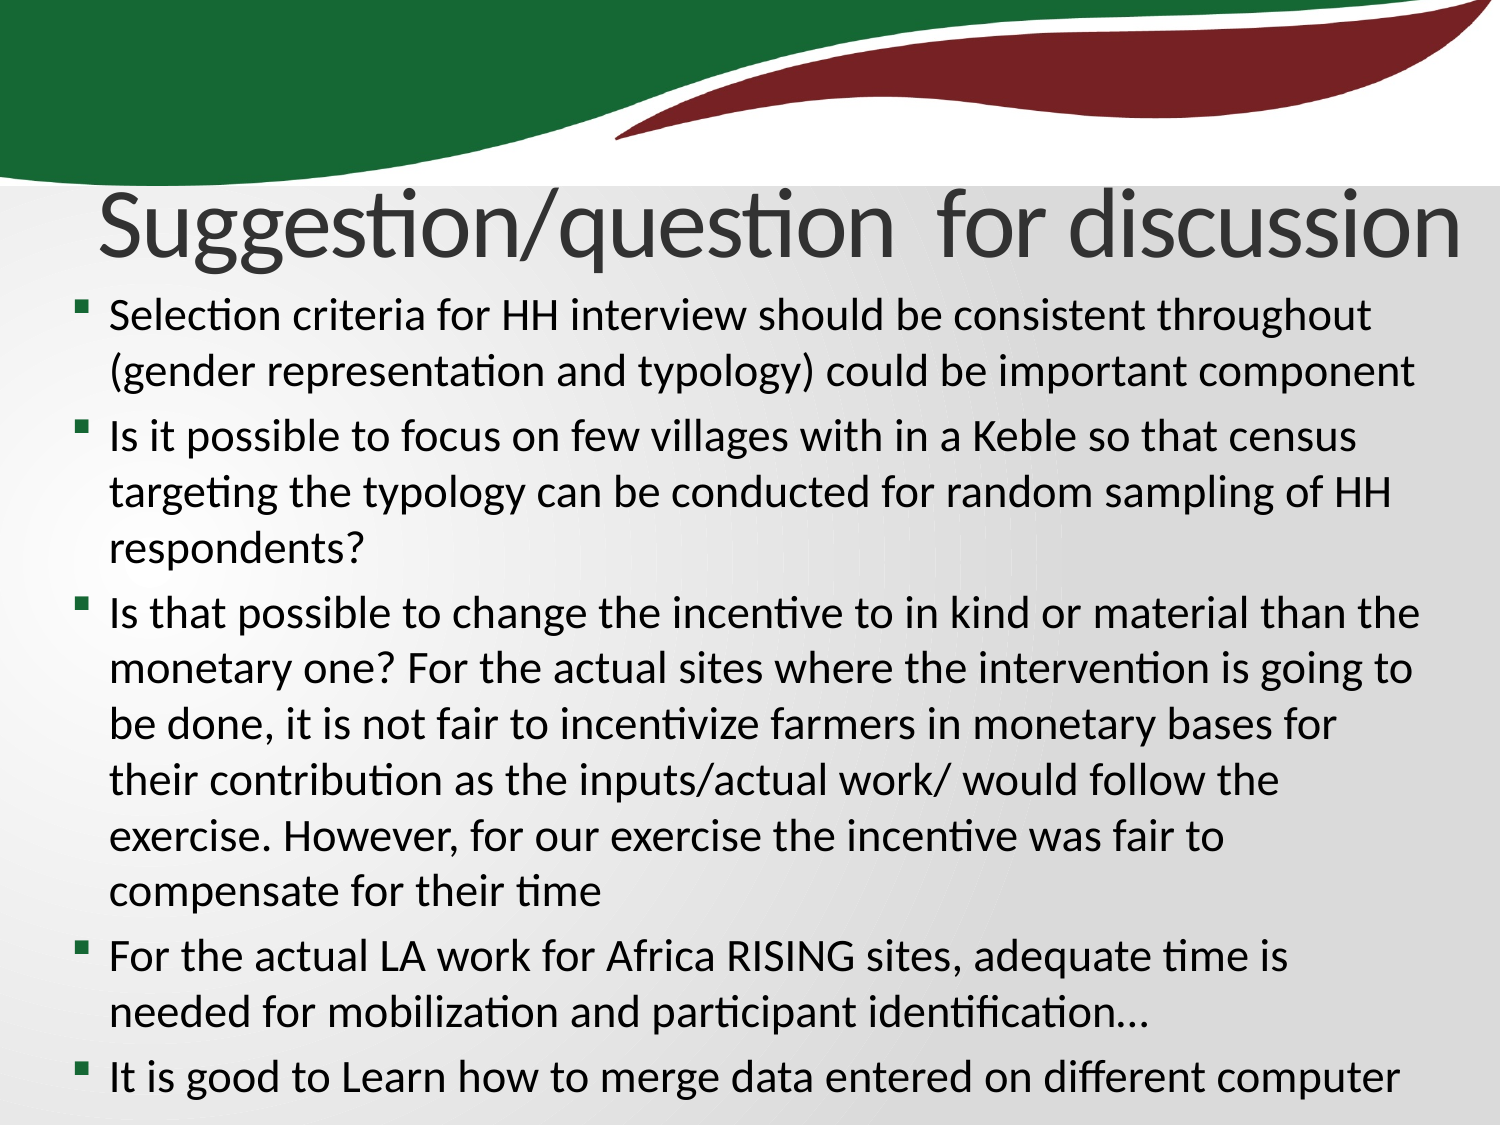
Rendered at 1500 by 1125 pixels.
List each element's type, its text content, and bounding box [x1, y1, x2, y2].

title Suggestion/question for discussion [75, 149, 1488, 275]
picture [0, 0, 1500, 186]
list Selection criteria for HH interview should be consistent throughout (gender representation and typology) could be important component Is it possible to focus on few villages with in a Keble so that census targeting the typology can be conducted for random sampling of HH respondents? Is that possible to change the incentive to in kind or material than the monetary one? For the actual sites where the intervention is going to be done, it is not fair to incentivize farmers in monetary bases for their contribution as the inputs/actual work/ would follow the exercise. However, for our exercise the incentive was fair to compensate for their time For the actual LA work for Africa RISING sites, adequate time is needed for mobilization and participant identification… It is good to Learn how to merge data entered on different computer [37, 276, 1450, 1125]
